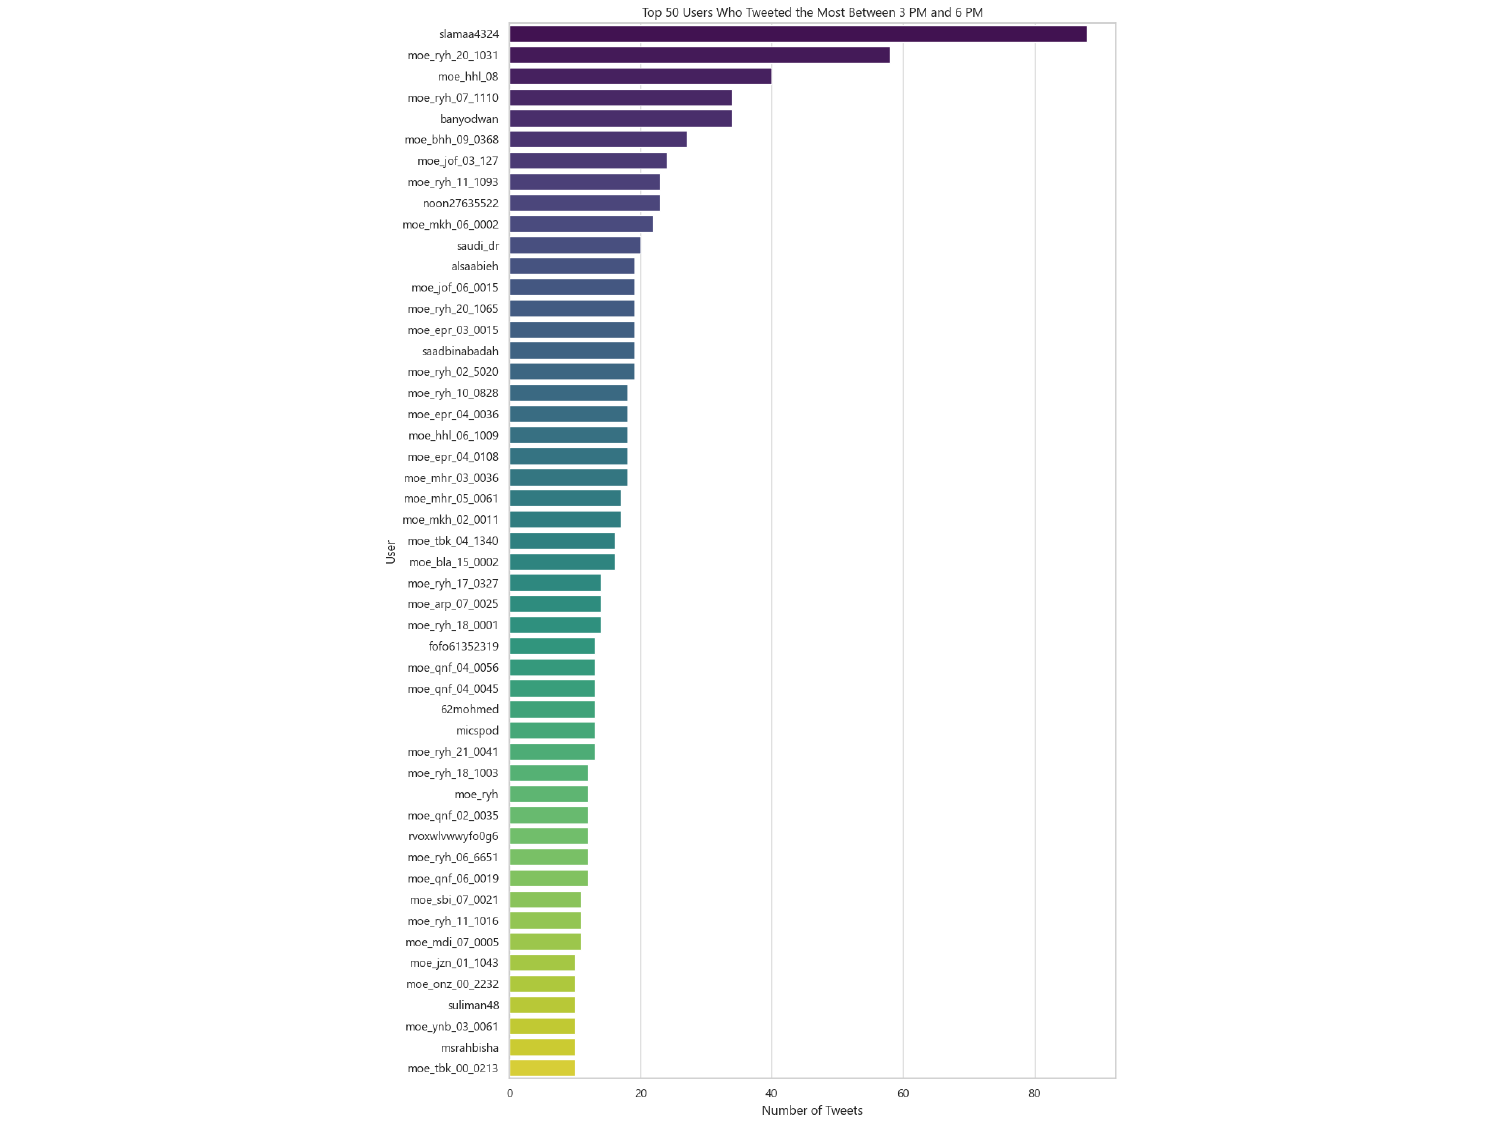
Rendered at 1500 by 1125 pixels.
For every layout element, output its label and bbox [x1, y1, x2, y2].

picture [376, 0, 1124, 1125]
